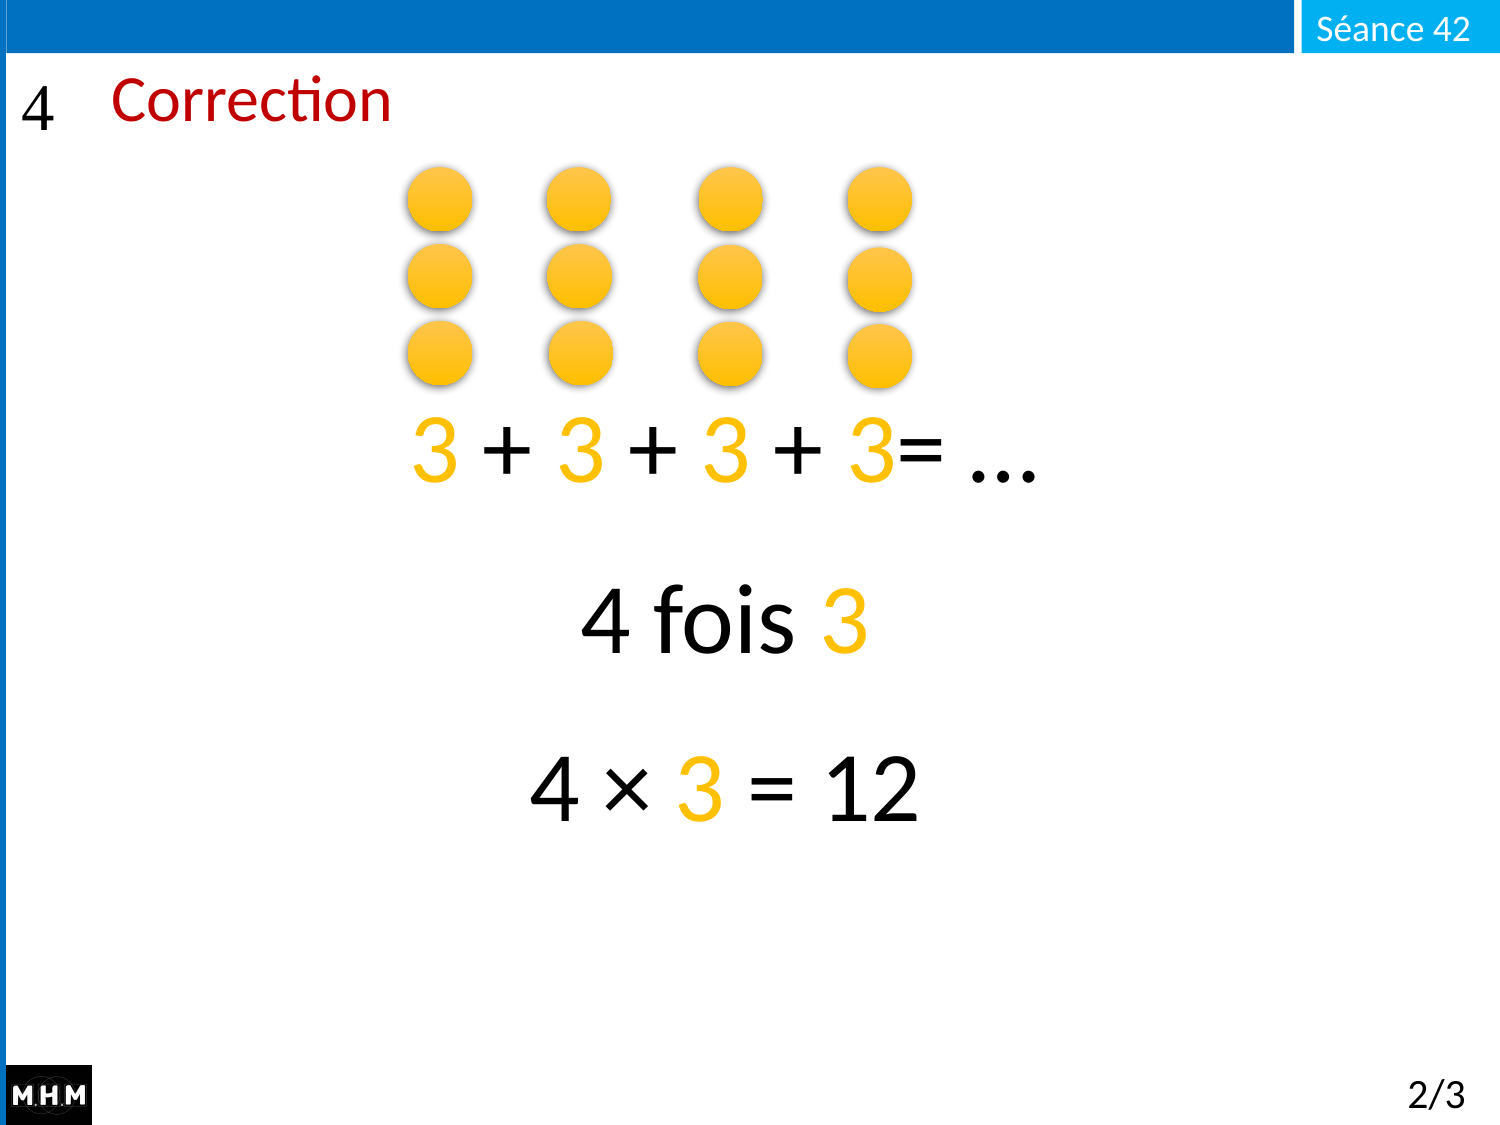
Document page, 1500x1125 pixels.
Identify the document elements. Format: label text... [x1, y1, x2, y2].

text_box [407, 243, 473, 309]
text_box [407, 320, 473, 375]
text_box [698, 167, 763, 232]
picture [6, 1065, 92, 1125]
text_box 3 + 3 + 3 + 3= … [0, 375, 1459, 511]
text_box [847, 167, 912, 232]
text_box [407, 167, 473, 232]
text_box [547, 244, 612, 309]
text_box [698, 244, 763, 310]
text_box [847, 324, 912, 375]
list 2/3 [1373, 1064, 1500, 1125]
text_box [847, 247, 912, 312]
text_box [546, 167, 612, 232]
text_box 4 fois 3 [2, 545, 1471, 681]
title Correction [96, 57, 1391, 144]
text_box [698, 321, 763, 375]
text_box [549, 320, 614, 375]
text_box 4 × 3 = 12 [2, 713, 1471, 849]
